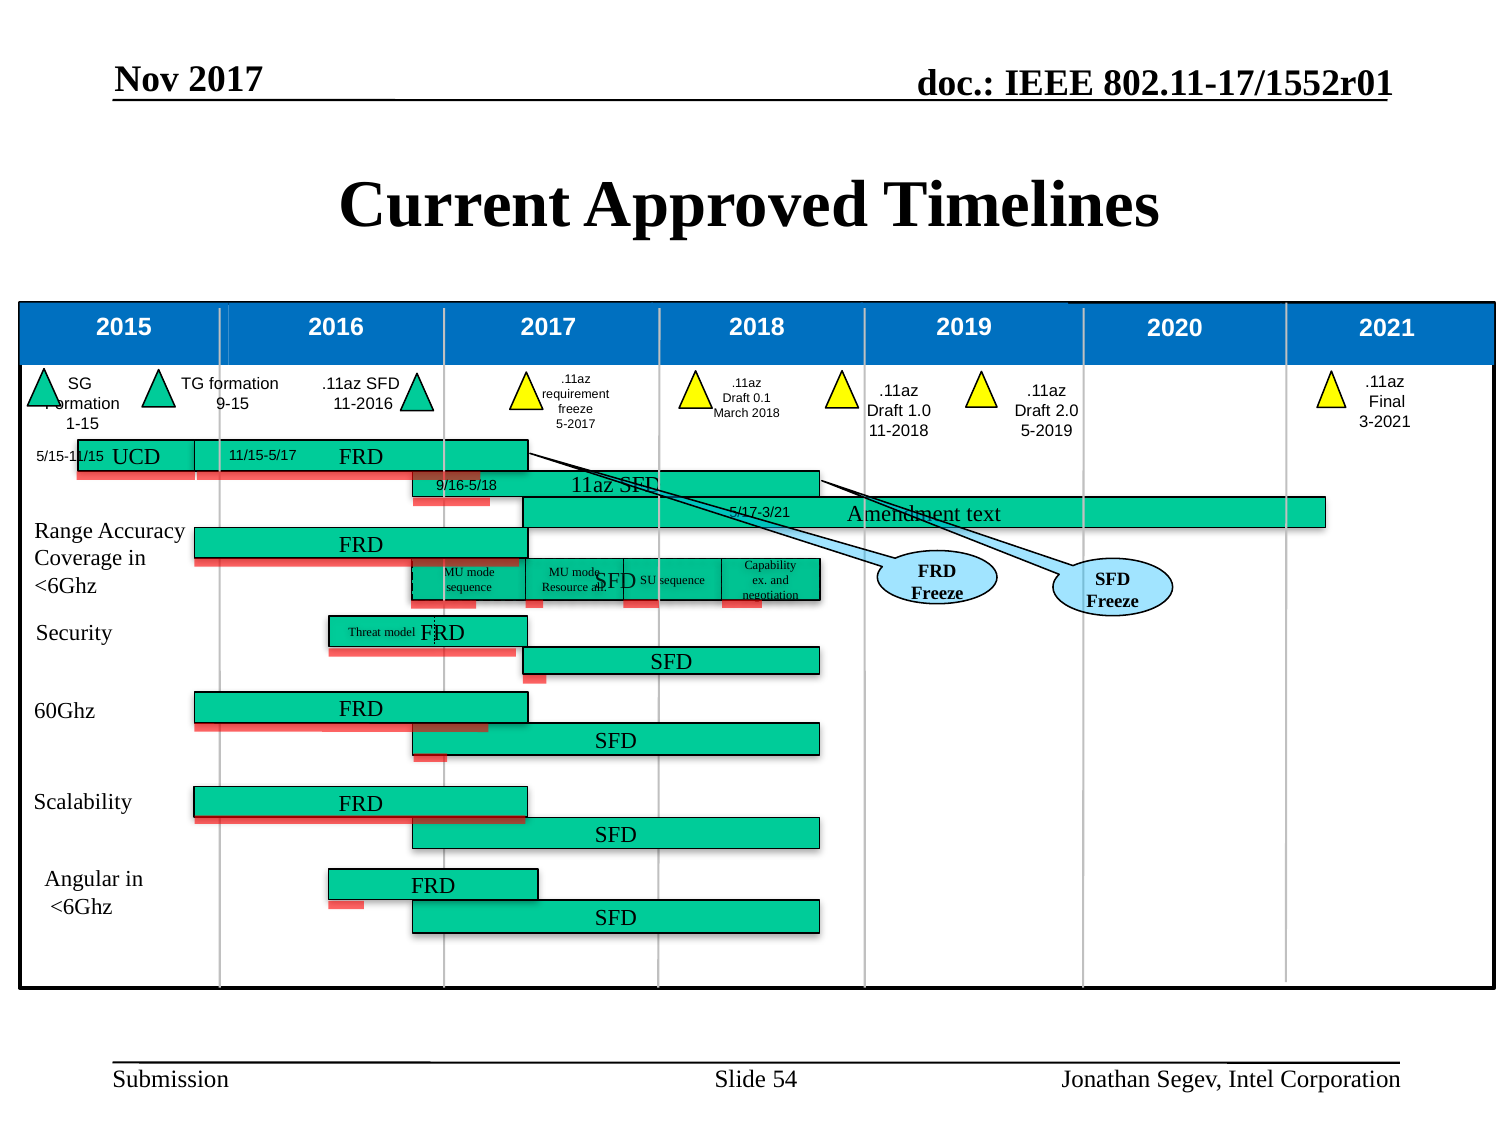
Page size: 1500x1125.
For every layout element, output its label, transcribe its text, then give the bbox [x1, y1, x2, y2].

title Current Approved Timelines [112, 112, 1388, 288]
slide_number Slide 54 [712, 1061, 800, 1123]
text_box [11, 302, 1495, 988]
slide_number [114, 54, 423, 100]
footer Jonathan Segev, Intel Corporation [878, 1061, 1402, 1093]
